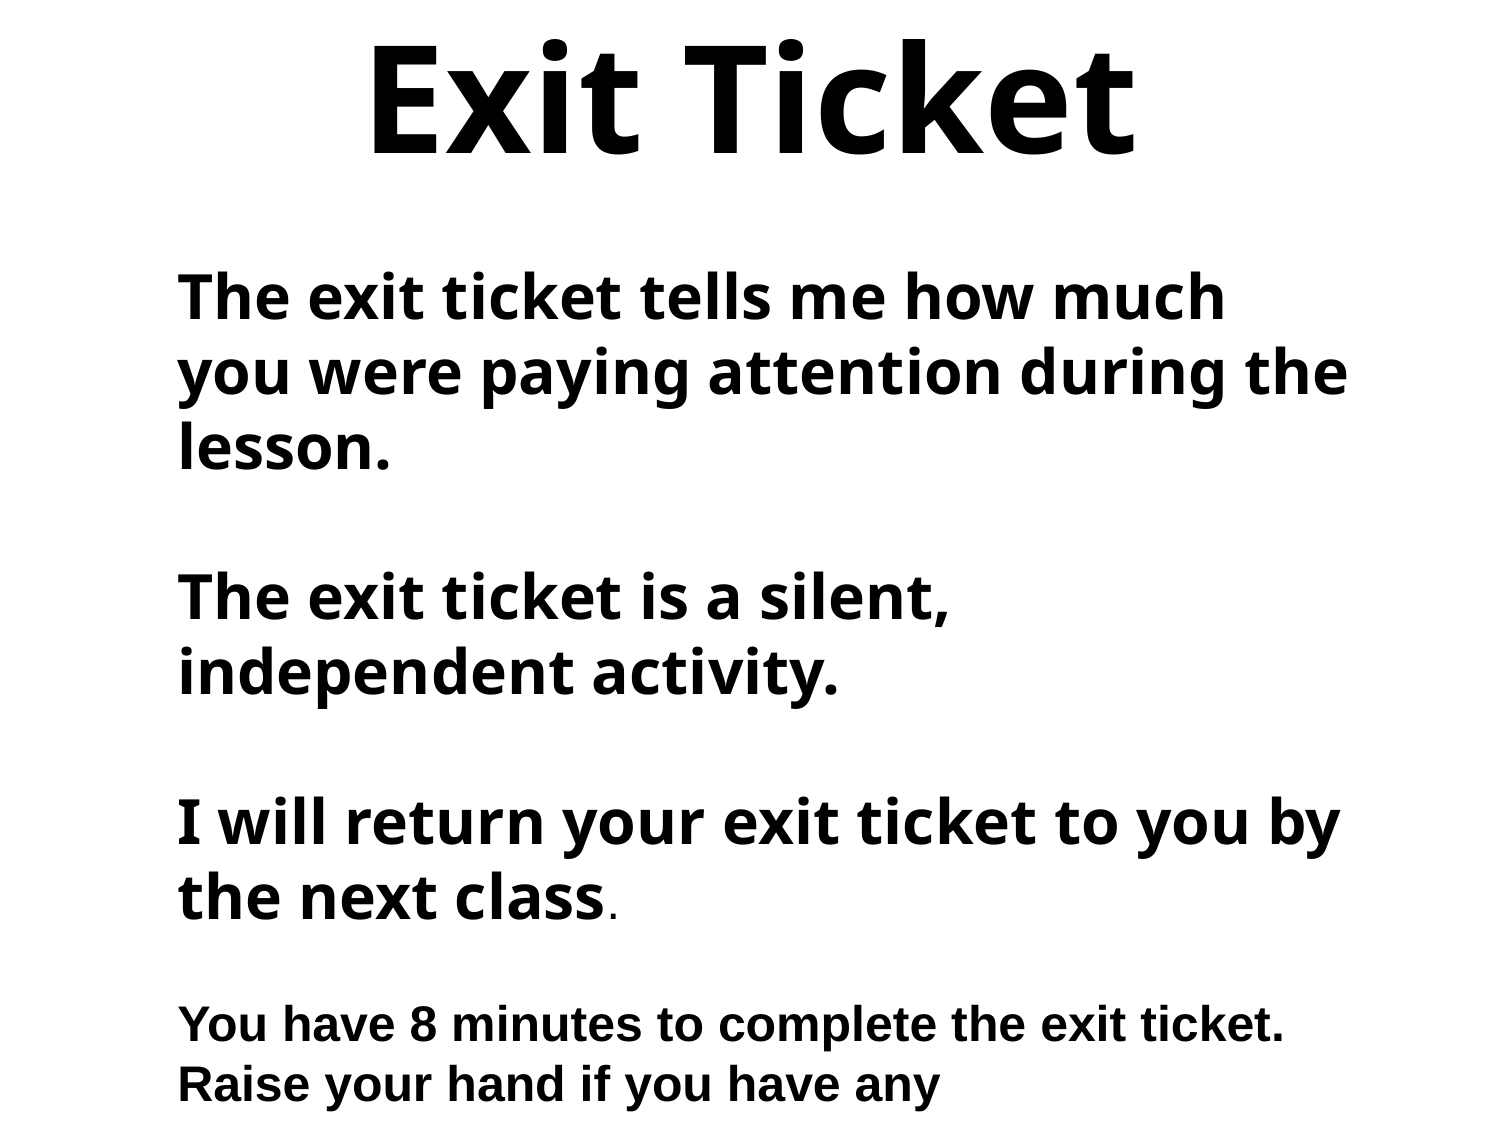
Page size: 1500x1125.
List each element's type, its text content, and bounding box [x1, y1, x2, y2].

title Exit Ticket [0, 0, 1500, 188]
text_box The exit ticket tells me how much you were paying attention during the lesson. The exit ticket is a silent, independent activity. I will return your exit ticket to you by the next class. You have 8 minutes to complete the exit ticket. Raise your hand if you have any questions. [162, 249, 1368, 1120]
